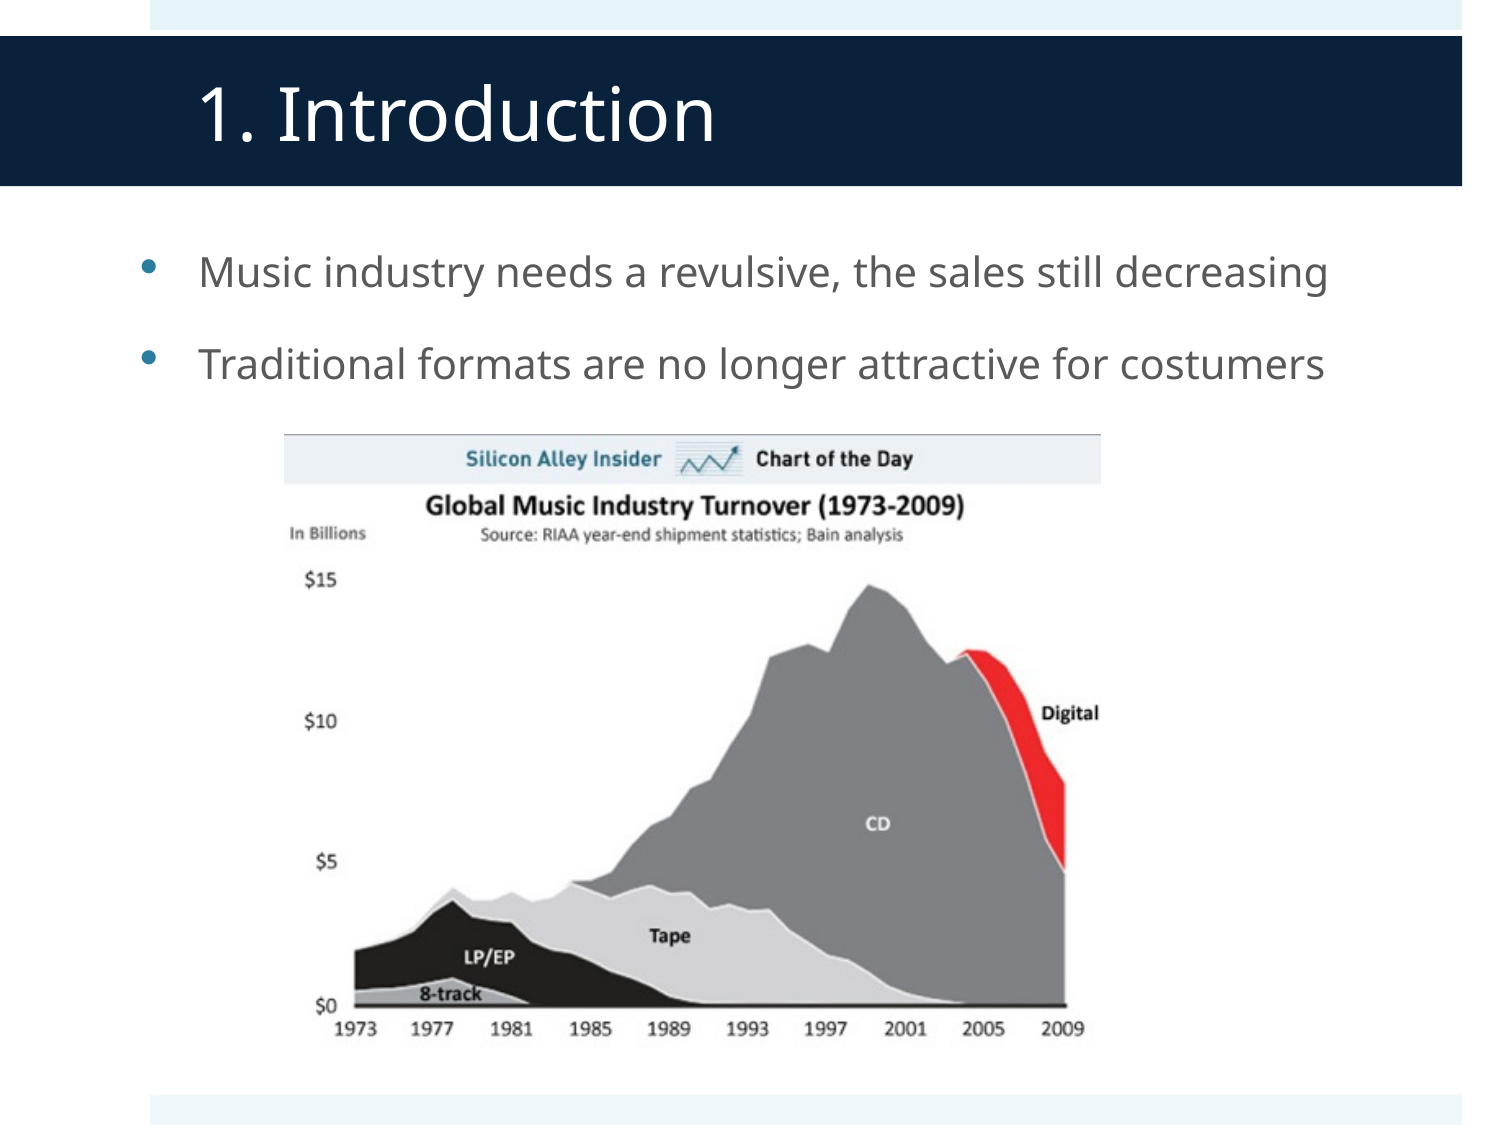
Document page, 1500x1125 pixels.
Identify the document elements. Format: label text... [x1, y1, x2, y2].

title 1. Introduction [0, 36, 1463, 187]
picture [284, 434, 1101, 1049]
list Music industry needs a revulsive, the sales still decreasing Traditional formats are no longer attractive for costumers [126, 238, 1407, 972]
